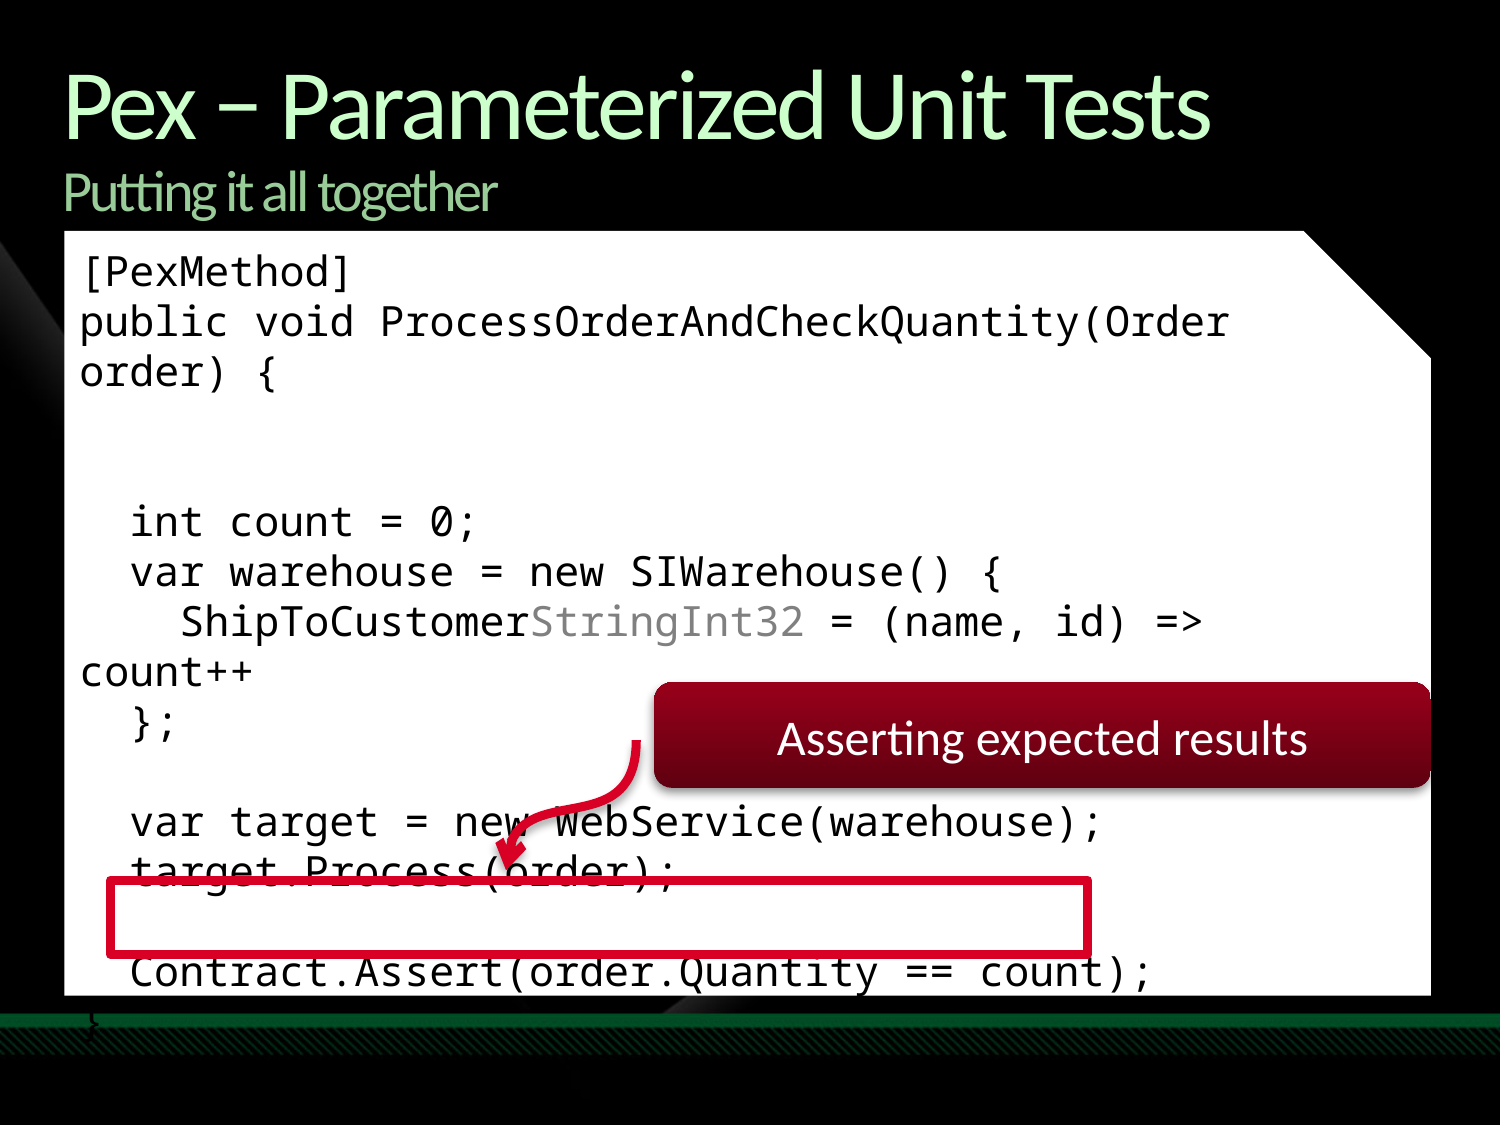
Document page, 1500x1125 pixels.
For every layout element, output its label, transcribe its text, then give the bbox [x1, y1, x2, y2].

text_box [PexMethod] public void ProcessOrderAndCheckQuantity(Order order) { int count = 0; var warehouse = new SIWarehouse() { ShipToCustomerStringInt32 = (name, id) => count++ }; var target = new WebService(warehouse); target.Process(order); Contract.Assert(order.Quantity == count); } [59, 226, 1436, 1001]
picture [0, 0, 1500, 1125]
text_box Asserting expected results [654, 682, 1431, 788]
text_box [505, 739, 637, 871]
title Pex − Parameterized Unit Tests Putting it all together [62, 53, 1438, 208]
text_box [106, 876, 1092, 959]
